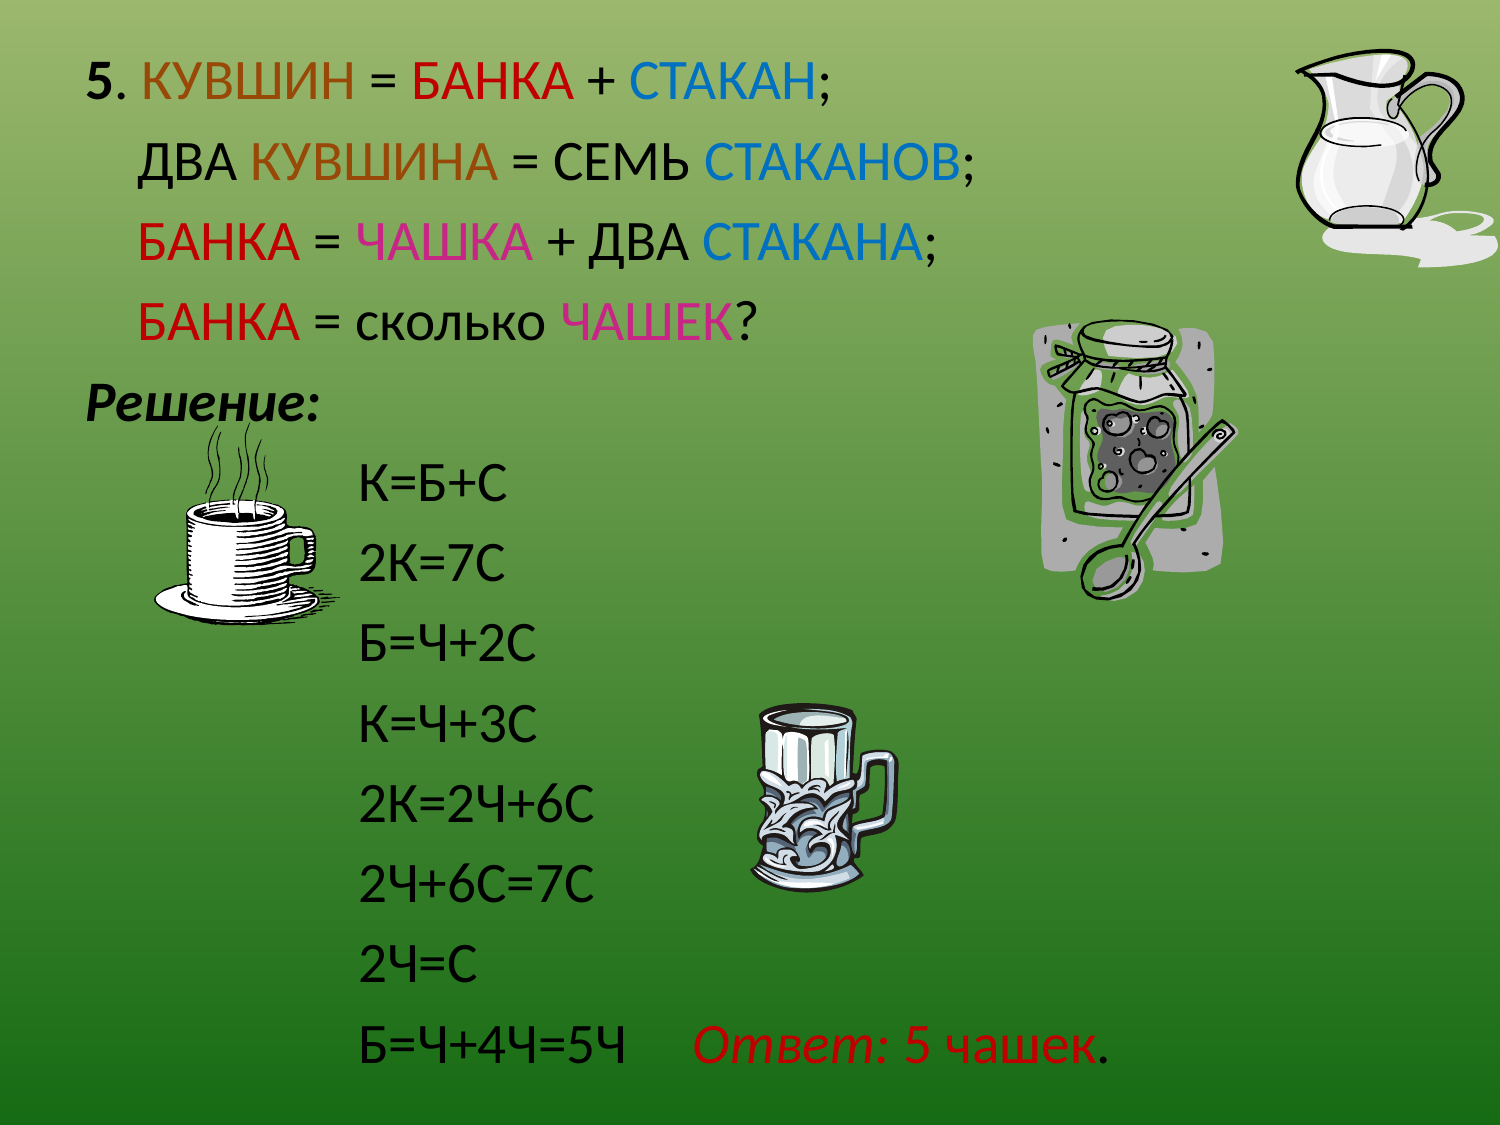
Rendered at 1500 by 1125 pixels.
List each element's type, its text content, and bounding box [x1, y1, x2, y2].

picture [152, 421, 341, 627]
picture [749, 702, 899, 893]
list 5. КУВШИН = БАНКА + СТАКАН; ДВА КУВШИНА = СЕМЬ СТАКАНОВ; БАНКА = ЧАШКА + ДВА СТАКАНА; БАНКА = сколько ЧАШЕК? Решение: К=Б+С 2К=7С Б=Ч+2С К=Ч+3С 2К=2Ч+6С 2Ч+6С=7С 2Ч=С Б=Ч+4Ч=5Ч Ответ: 5 чашек. [70, 35, 1421, 1090]
picture [1294, 46, 1500, 270]
picture [1031, 316, 1242, 605]
